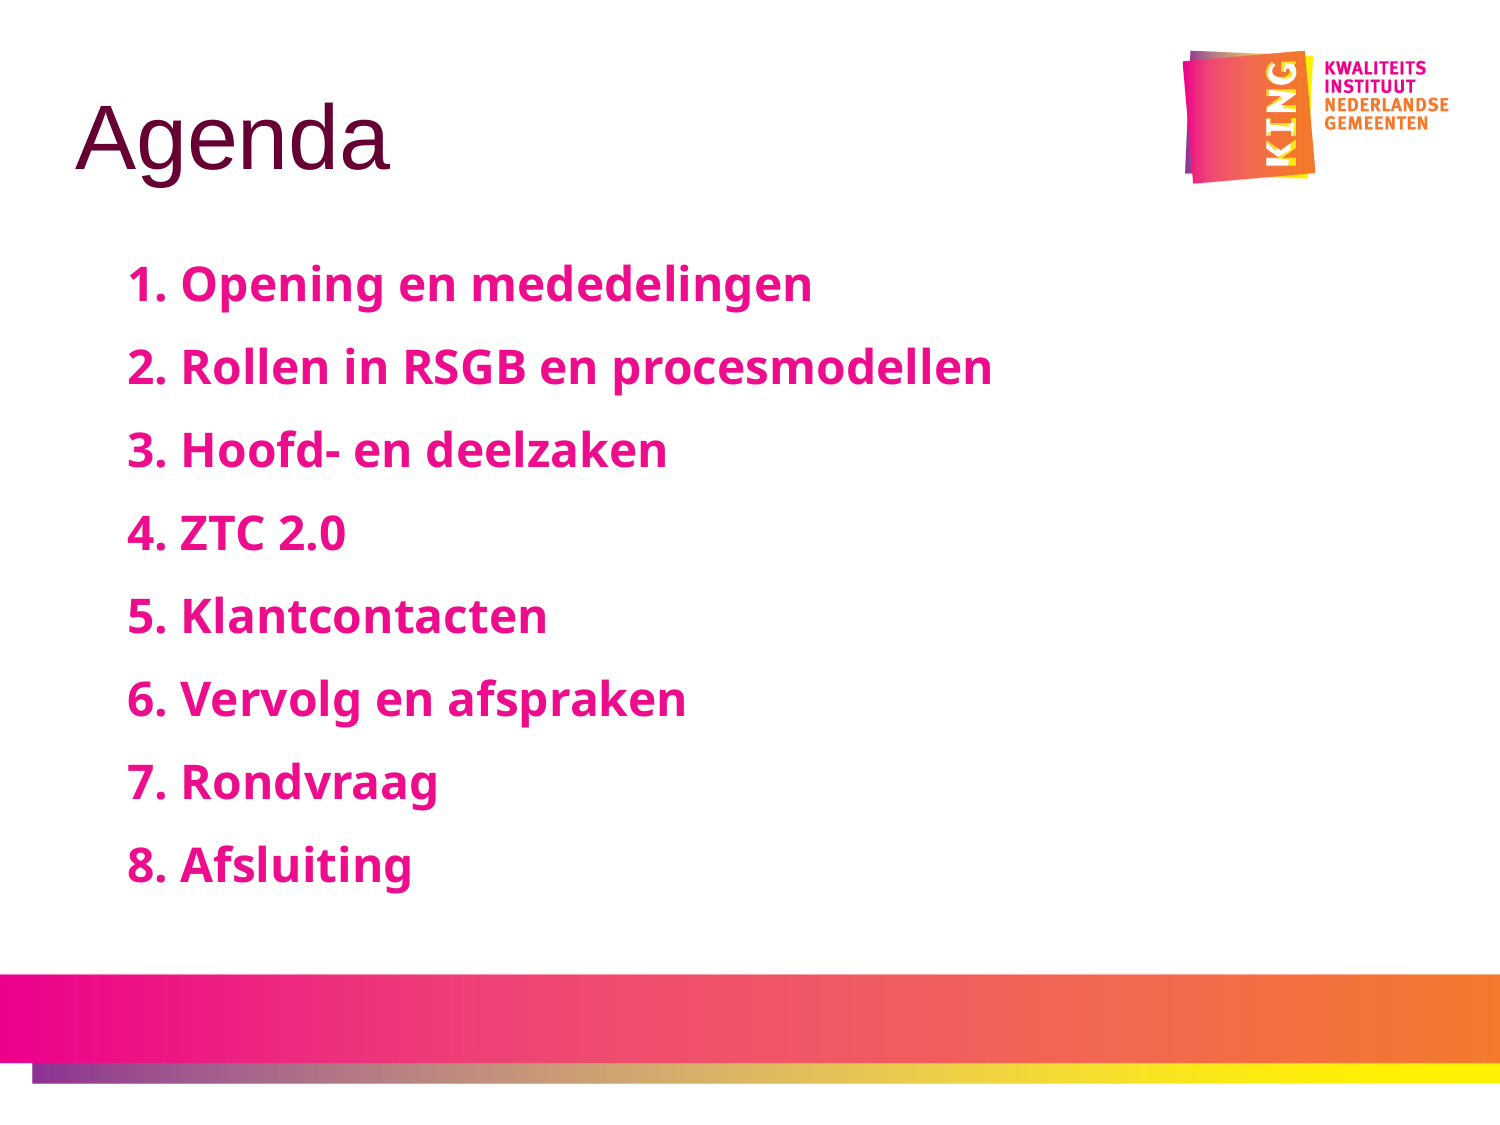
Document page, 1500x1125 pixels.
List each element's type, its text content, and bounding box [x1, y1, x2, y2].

picture [0, 0, 1500, 1125]
title Agenda [74, 44, 1425, 233]
list 1. Opening en mededelingen 2. Rollen in RSGB en procesmodellen 3. Hoofd- en deelzaken 4. ZTC 2.0 5. Klantcontacten 6. Vervolg en afspraken 7. Rondvraag 8. Afsluiting [111, 245, 1500, 989]
